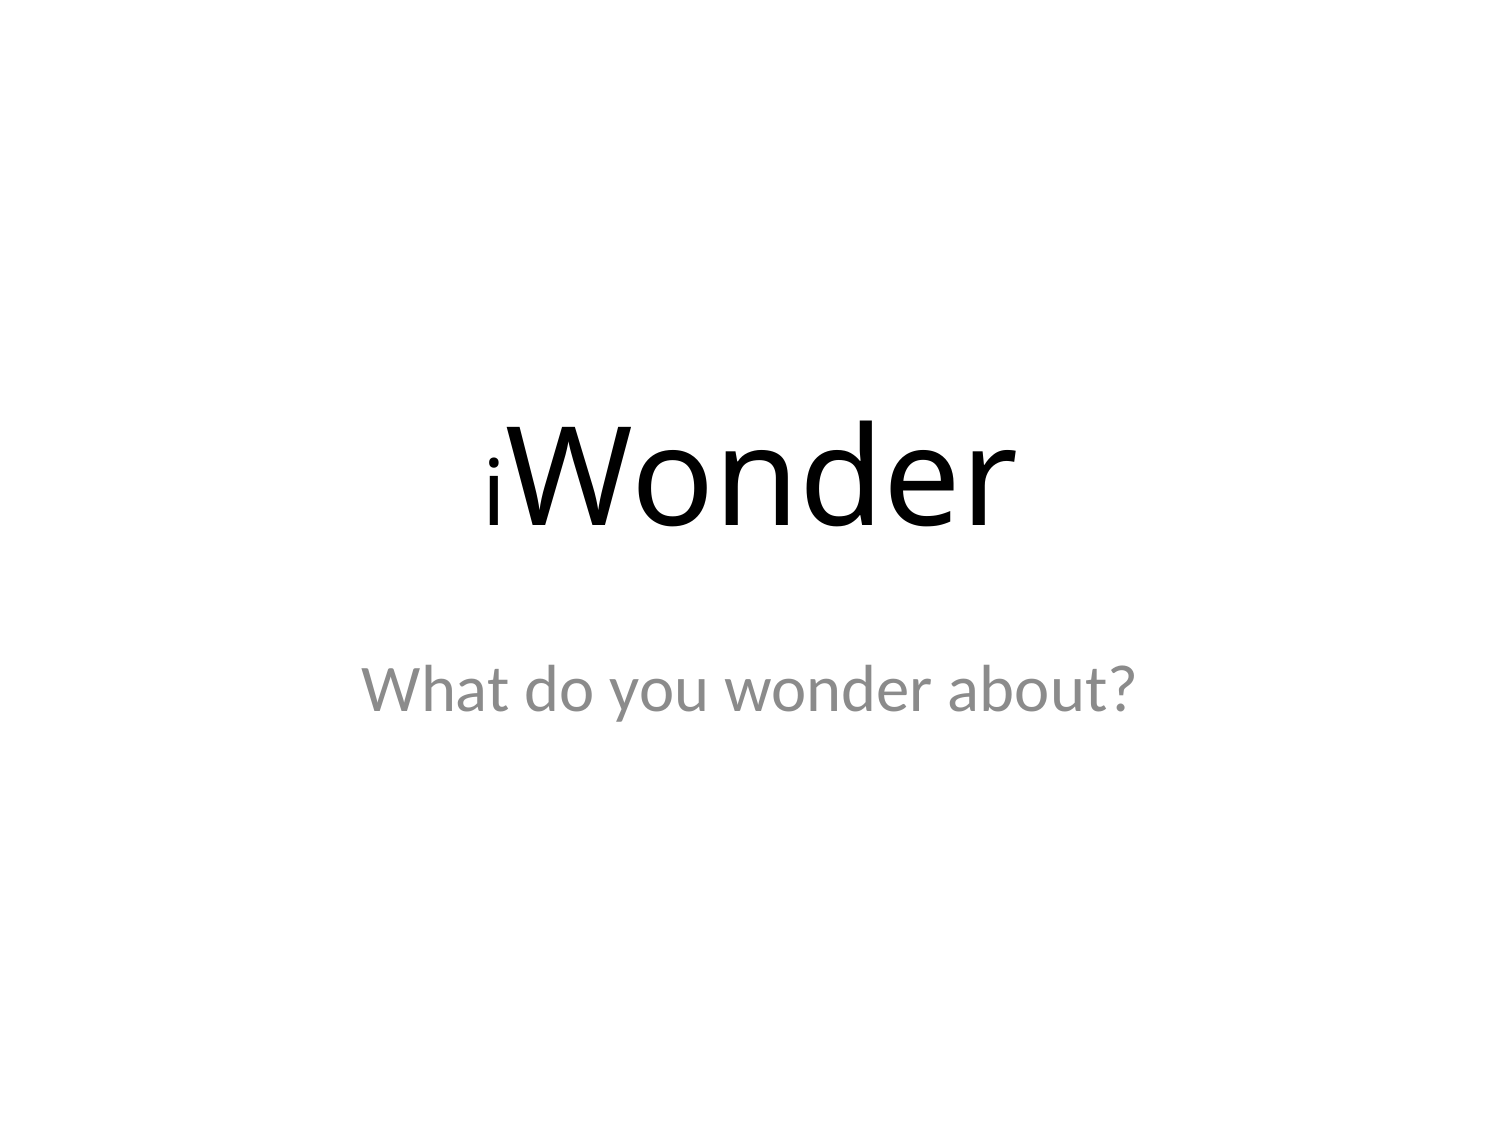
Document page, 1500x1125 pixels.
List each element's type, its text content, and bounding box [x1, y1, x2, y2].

subtitle What do you wonder about? [225, 637, 1275, 925]
title iWonder [112, 349, 1388, 591]
